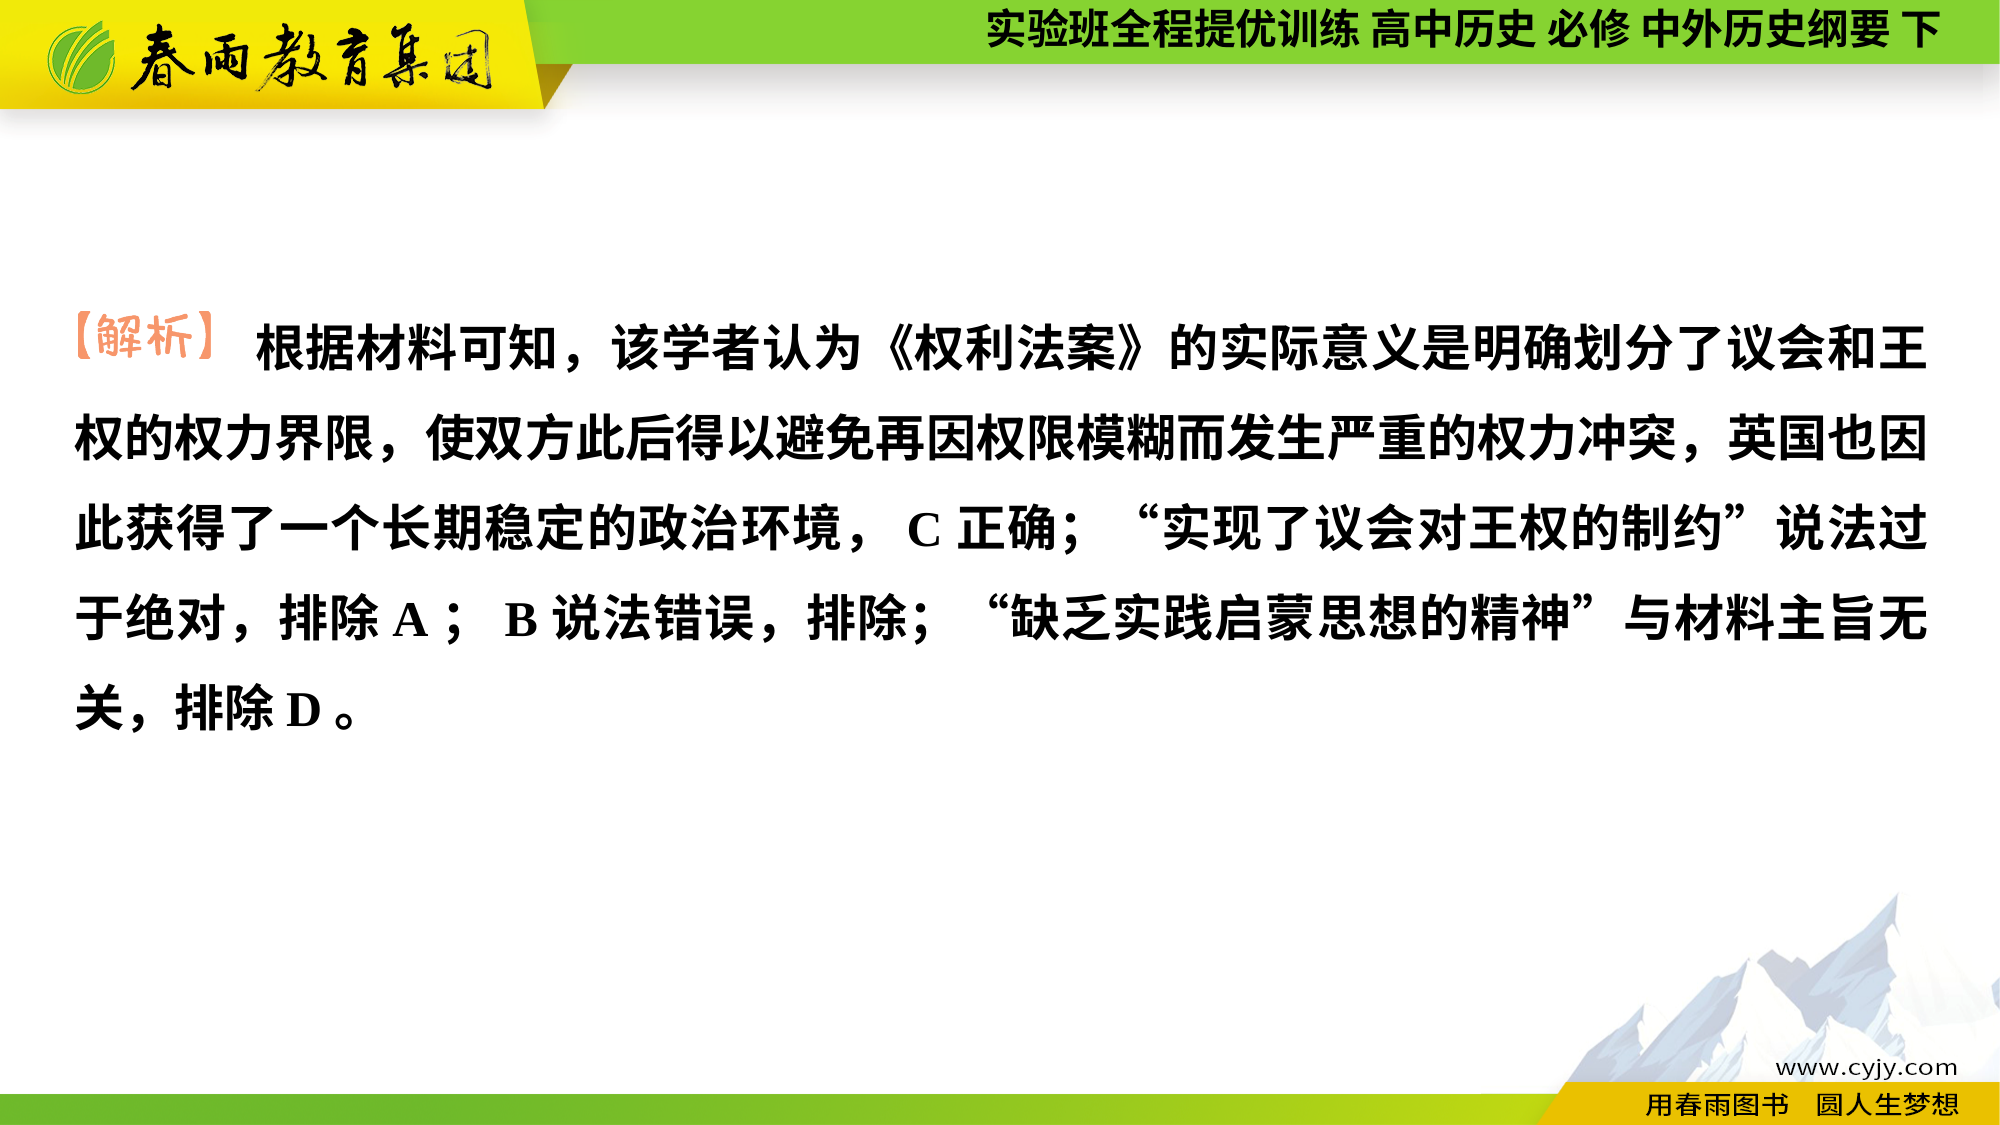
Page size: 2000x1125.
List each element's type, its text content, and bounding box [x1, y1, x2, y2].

picture [0, 0, 2000, 1125]
list 根据材料可知，该学者认为《权利法案》的实际意义是明确划分了议会和王权的权力界限，使双方此后得以避免再因权限模糊而发生严重的权力冲突，英国也因此获得了一个长期稳定的政治环境，C正确；“实现了议会对王权的制约”说法过于绝对，排除A；B说法错误，排除；“缺乏实践启蒙思想的精神”与材料主旨无关，排除D。 [59, 278, 1944, 749]
